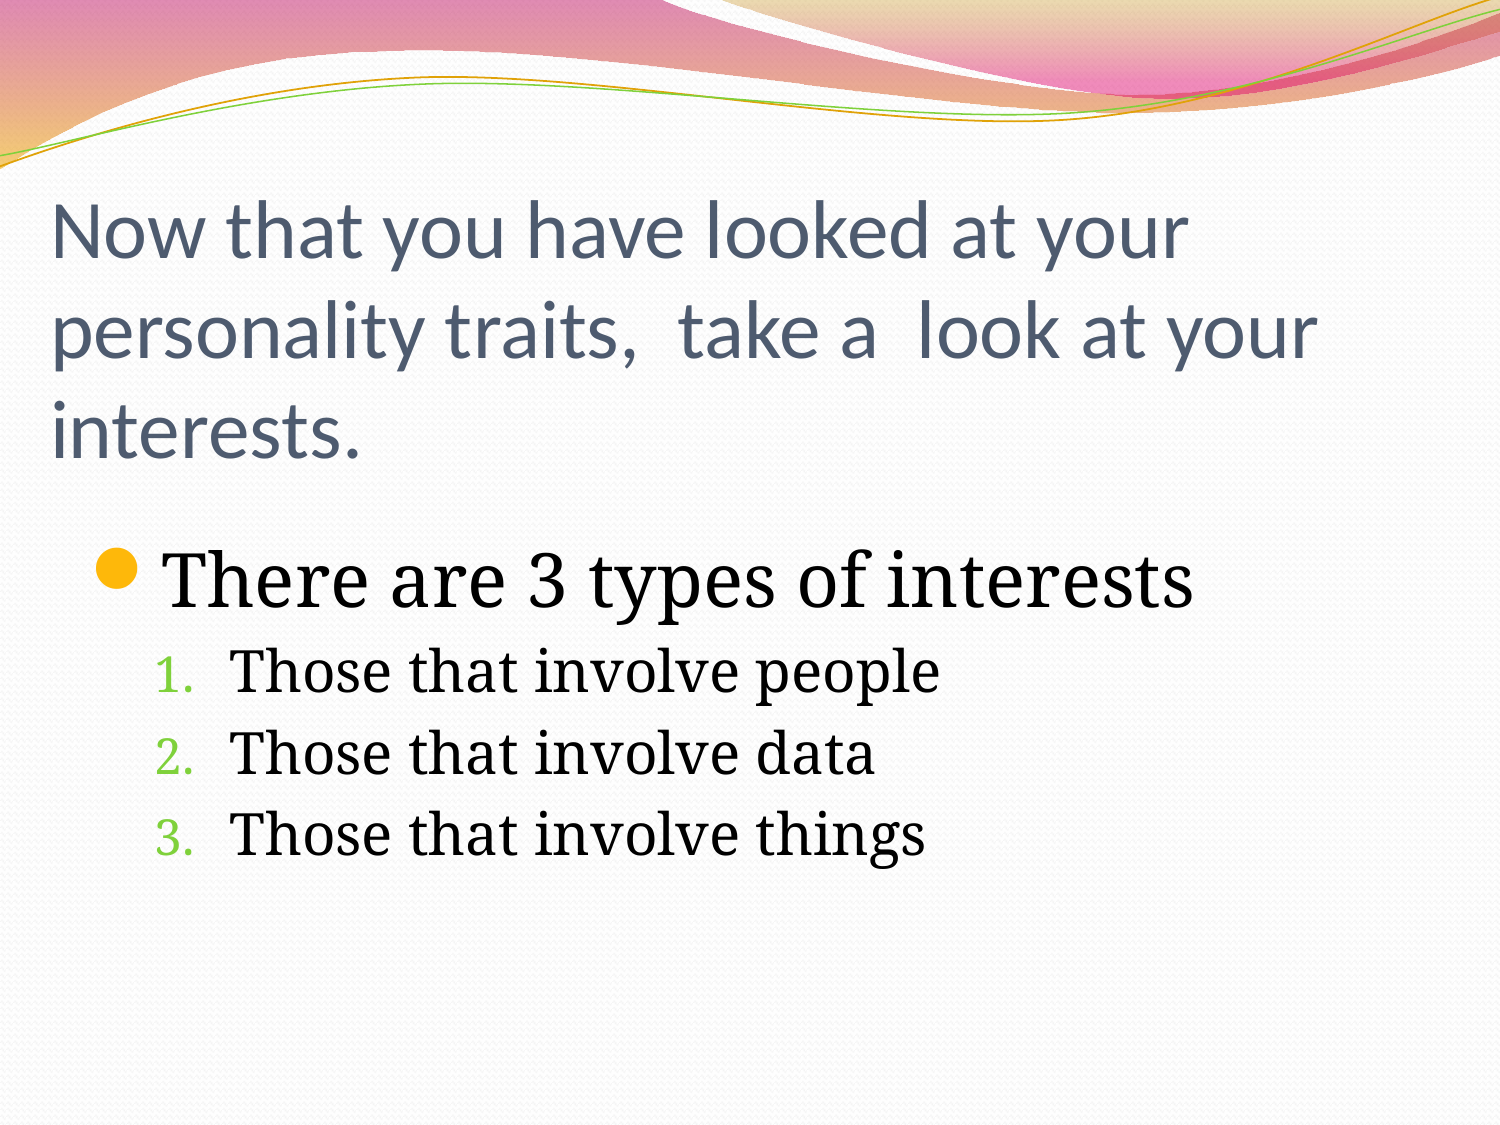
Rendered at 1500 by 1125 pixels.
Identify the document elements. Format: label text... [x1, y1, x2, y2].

list There are 3 types of interests Those that involve people Those that involve data Those that involve things [74, 524, 1426, 1038]
title Now that you have looked at your personality traits, take a look at your interests. [49, 137, 1401, 476]
